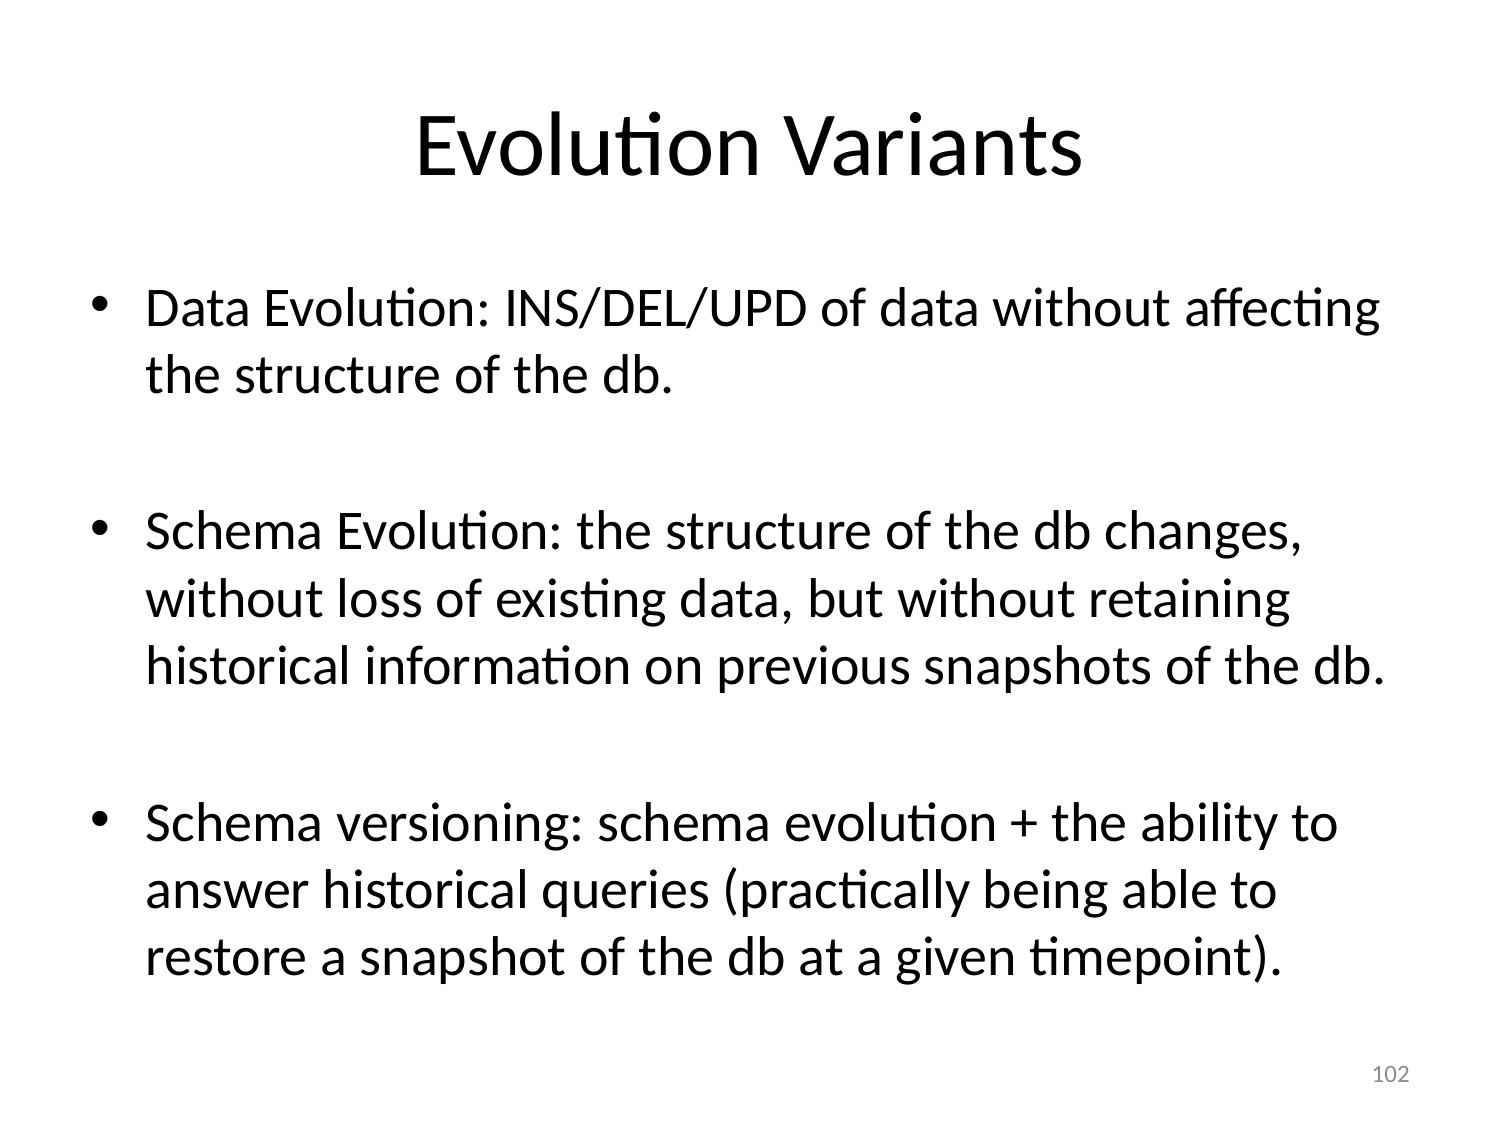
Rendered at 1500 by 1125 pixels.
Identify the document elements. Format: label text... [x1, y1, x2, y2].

title Evolution Variants [75, 45, 1425, 233]
list Data Evolution: INS/DEL/UPD of data without affecting the structure of the db. Schema Evolution: the structure of the db changes, without loss of existing data, but without retaining historical information on previous snapshots of the db. Schema versioning: schema evolution + the ability to answer historical queries (practically being able to restore a snapshot of the db at a given timepoint). [75, 262, 1425, 1005]
slide_number 102 [1074, 1042, 1425, 1103]
